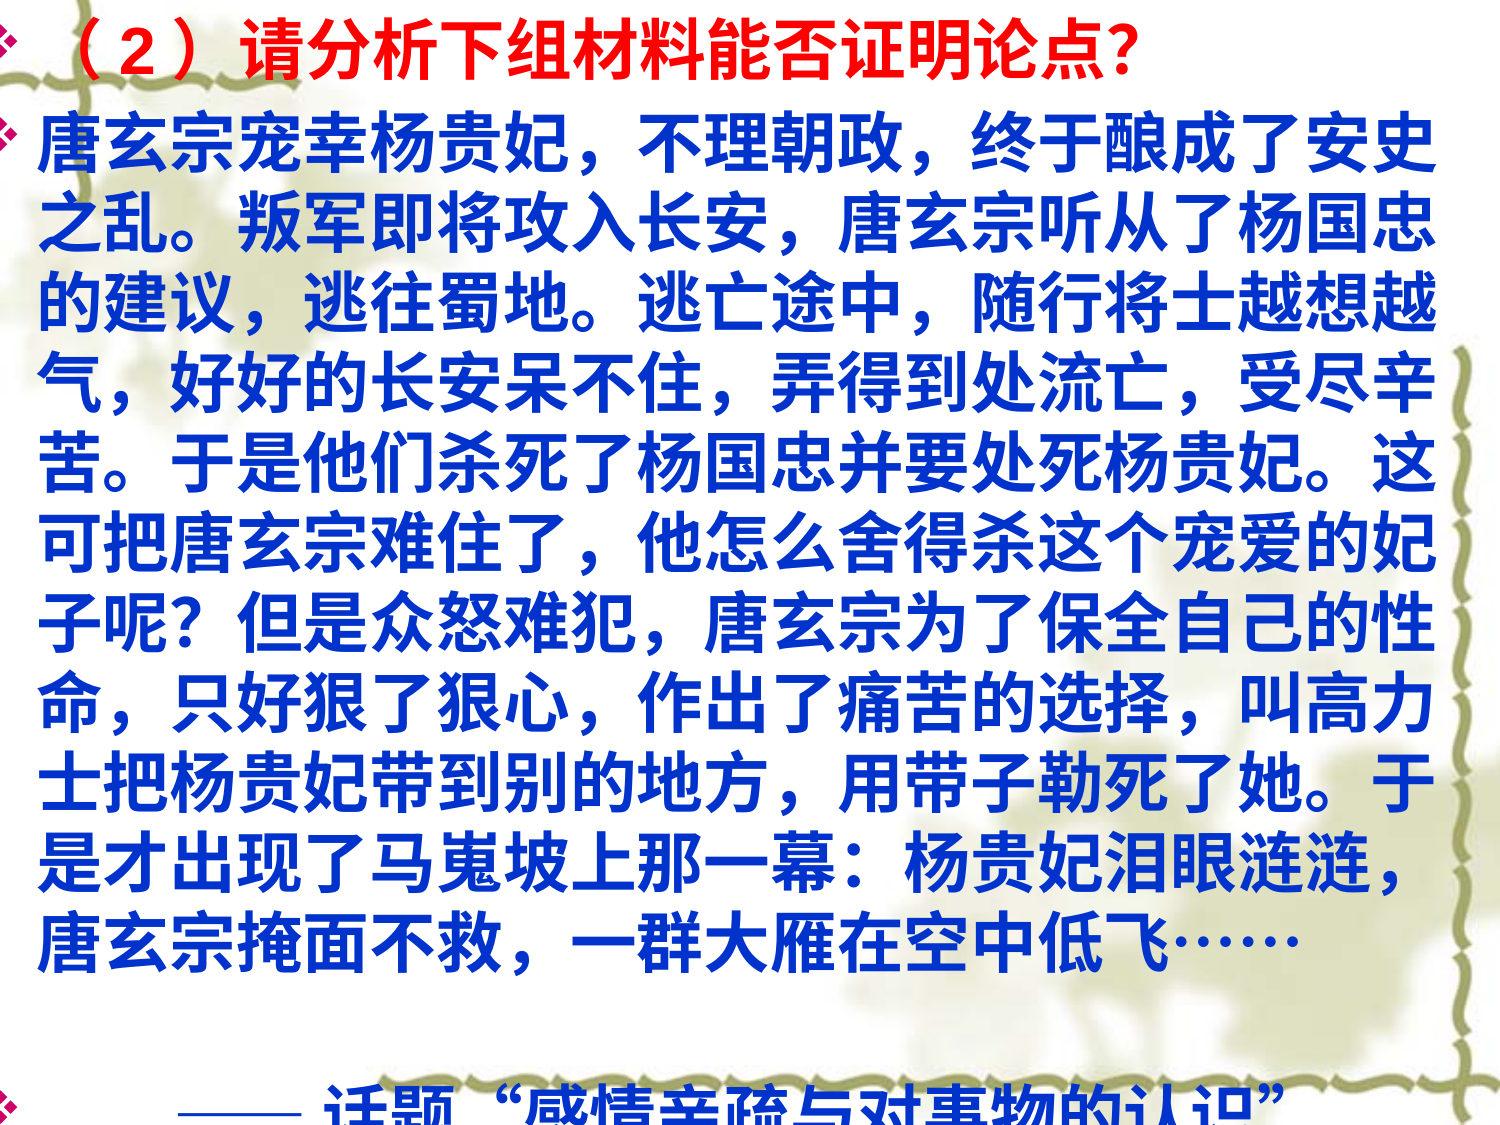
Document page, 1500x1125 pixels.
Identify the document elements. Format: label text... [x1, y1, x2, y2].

list （2）请分析下组材料能否证明论点？ 唐玄宗宠幸杨贵妃，不理朝政，终于酿成了安史之乱。叛军即将攻入长安，唐玄宗听从了杨国忠的建议，逃往蜀地。逃亡途中，随行将士越想越气，好好的长安呆不住，弄得到处流亡，受尽辛苦。于是他们杀死了杨国忠并要处死杨贵妃。这可把唐玄宗难住了，他怎么舍得杀这个宠爱的妃子呢？但是众怒难犯，唐玄宗为了保全自己的性命，只好狠了狠心，作出了痛苦的选择，叫高力士把杨贵妃带到别的地方，用带子勒死了她。于是才出现了马嵬坡上那一幕：杨贵妃泪眼涟涟，唐玄宗掩面不救，一群大雁在空中低飞…… ——话题“感情亲疏与对事物的认识” [0, 0, 1500, 1125]
